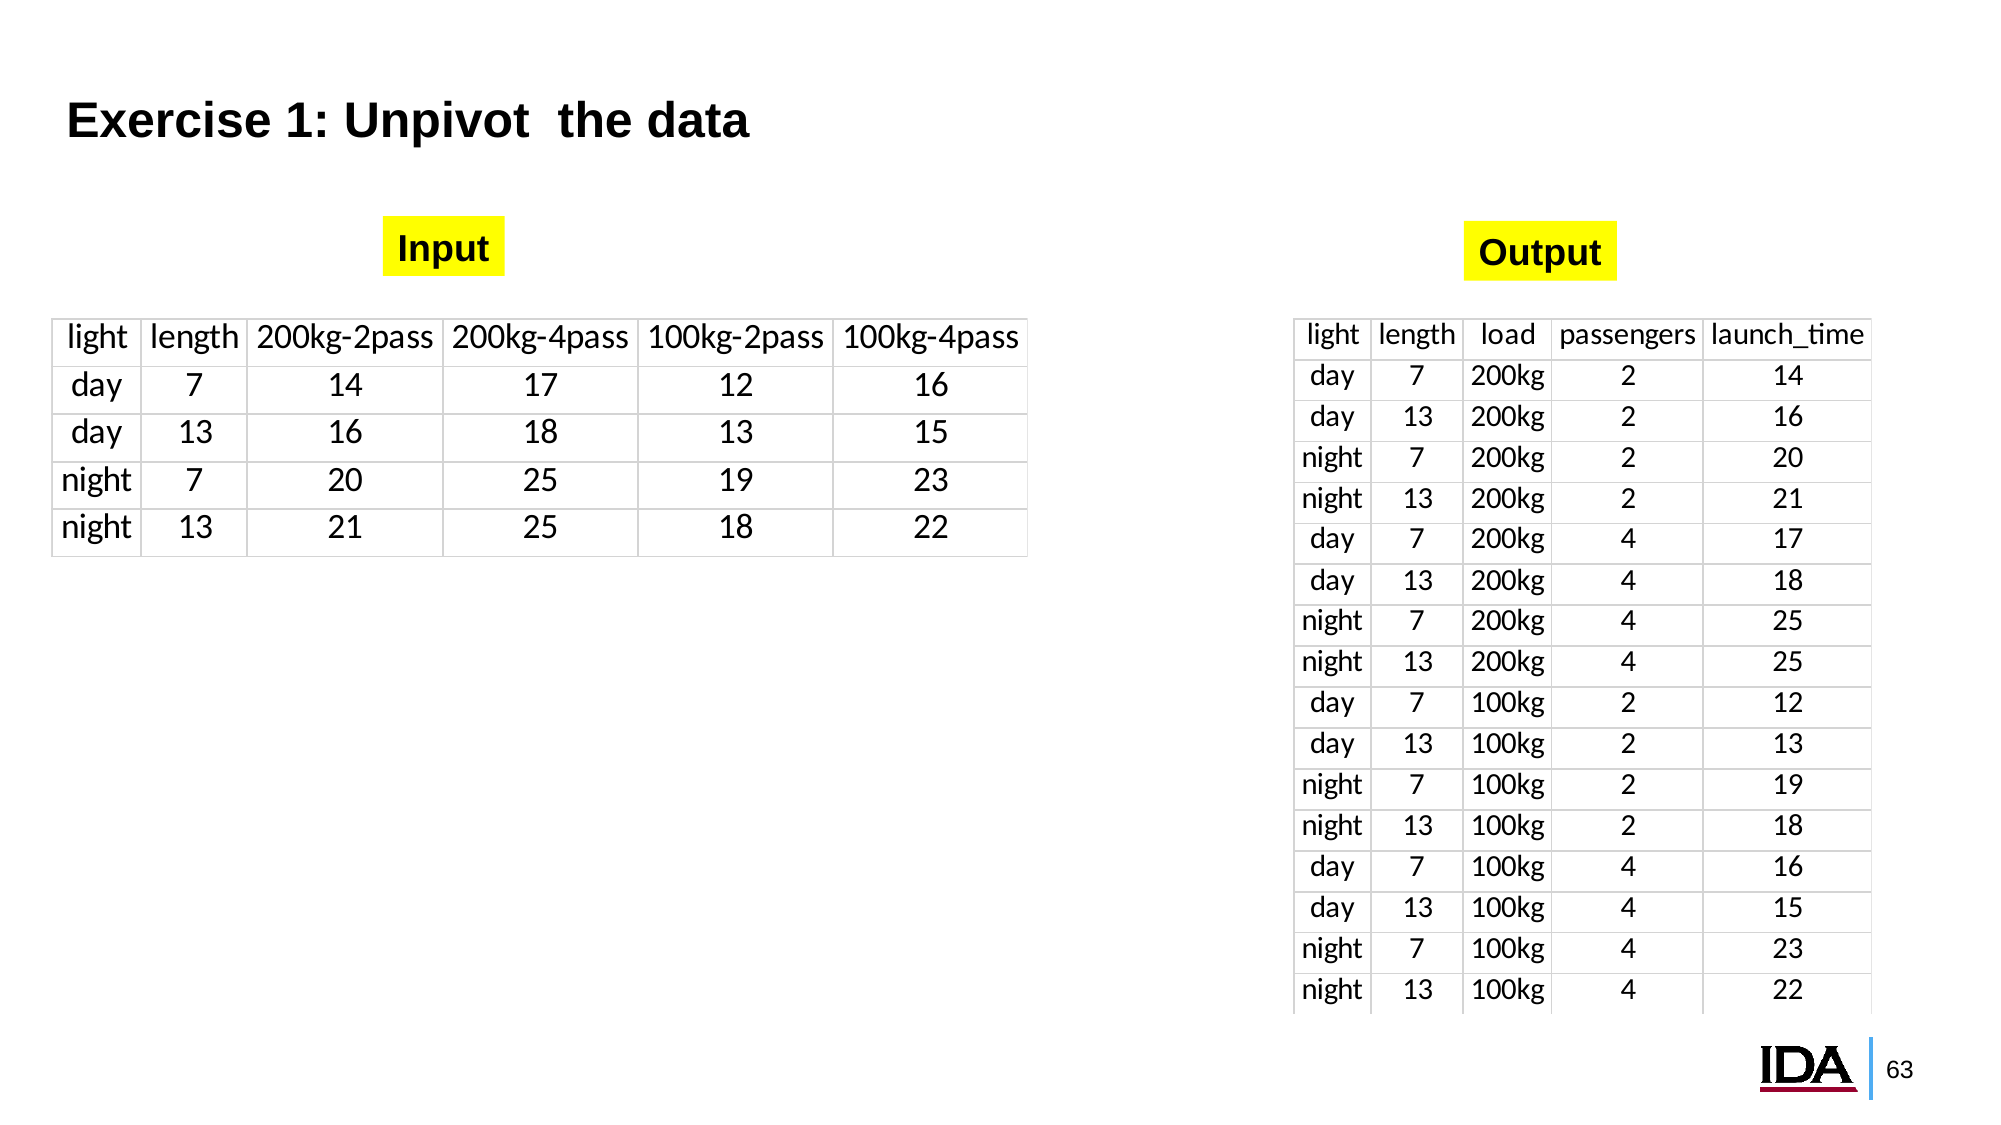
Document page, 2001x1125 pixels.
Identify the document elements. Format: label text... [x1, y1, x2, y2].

picture [50, 317, 1030, 559]
text_box Output [1463, 220, 1617, 281]
picture [1760, 1046, 1858, 1092]
picture [1292, 317, 1874, 1016]
text_box Input [382, 216, 505, 276]
title Exercise 1: Unpivot the data [51, 51, 1949, 185]
